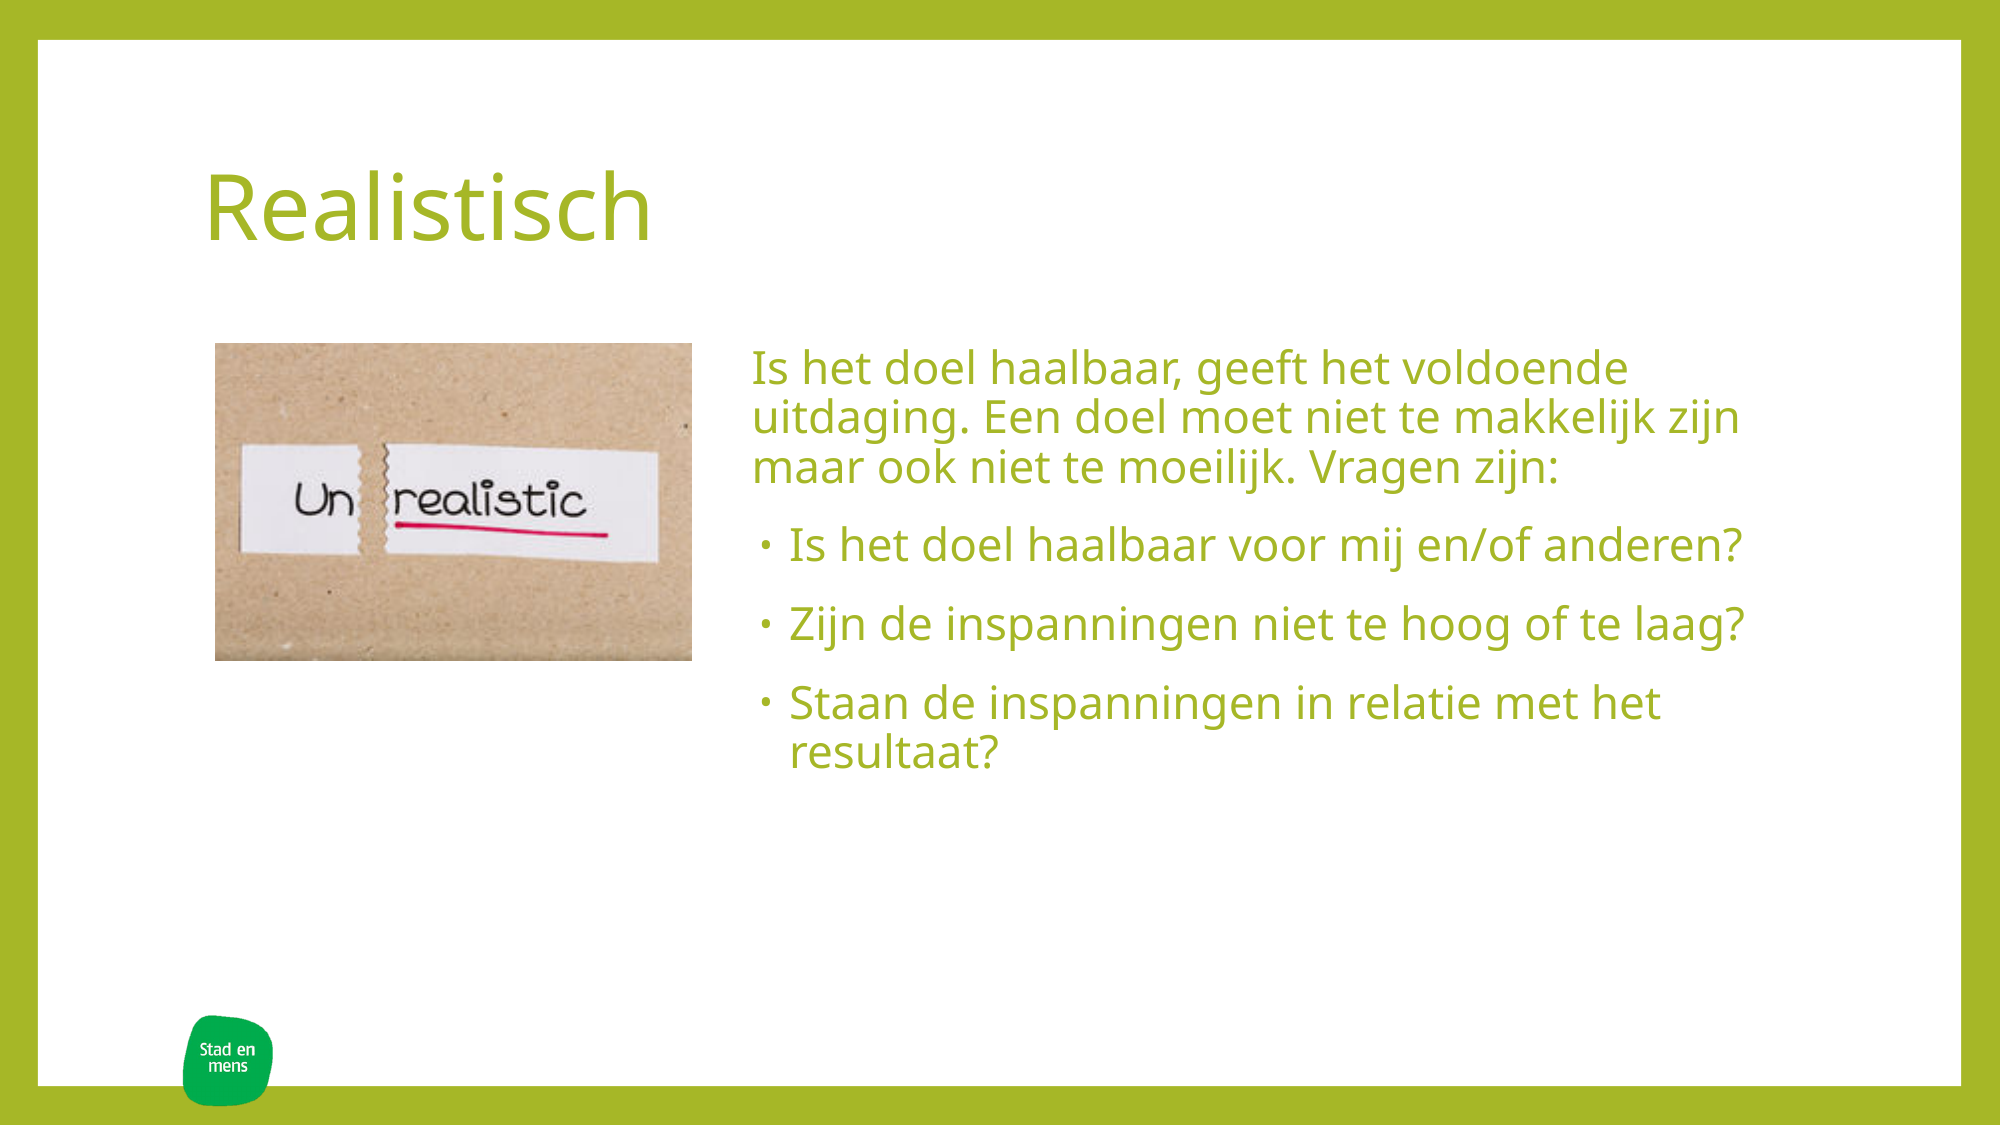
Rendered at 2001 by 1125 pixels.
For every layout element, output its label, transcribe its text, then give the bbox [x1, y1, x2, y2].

title Realistisch [187, 99, 1808, 323]
list Is het doel haalbaar, geeft het voldoende uitdaging. Een doel moet niet te makkelijk zijn maar ook niet te moeilijk. Vragen zijn: Is het doel haalbaar voor mij en/of anderen? Zijn de inspanningen niet te hoog of te laag? Staan de inspanningen in relatie met het resultaat? [736, 337, 1808, 1000]
picture [215, 343, 692, 661]
picture [179, 1013, 273, 1110]
